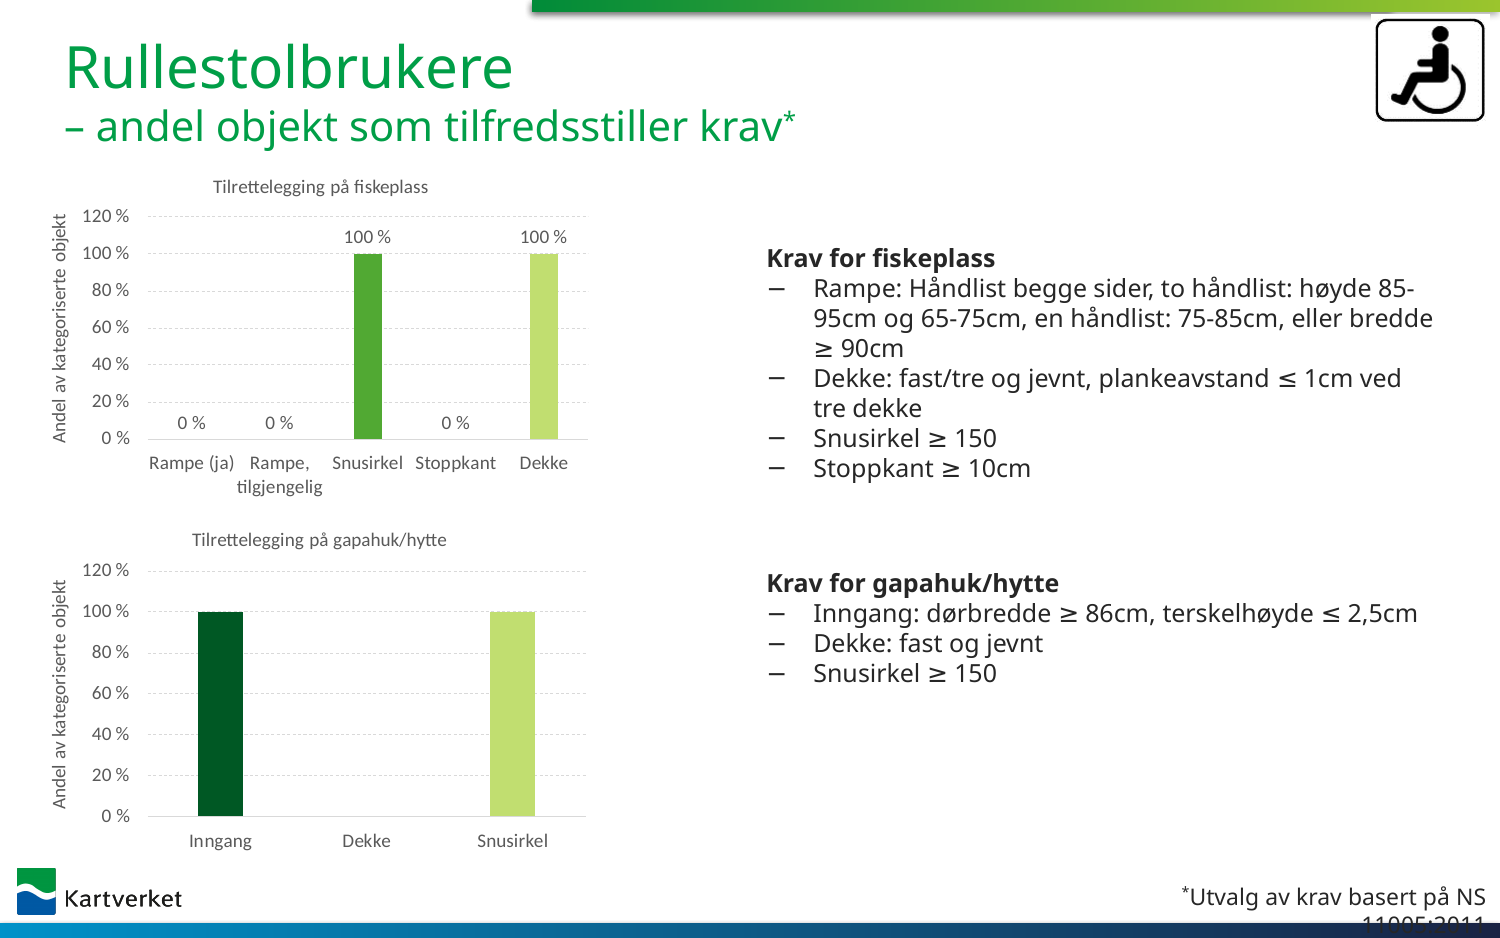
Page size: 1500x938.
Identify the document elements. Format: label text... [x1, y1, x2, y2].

text_box Krav for gapahuk/hytte Inngang: dørbredde ≥ 86cm, terskelhøyde ≤ 2,5cm Dekke: fast og jevnt Snusirkel ≥ 150 [751, 560, 1452, 695]
picture [41, 520, 597, 859]
text_box Rullestolbrukere – andel objekt som tilfredsstiller krav* [49, 29, 1431, 158]
picture [41, 166, 599, 505]
text_box Krav for fiskeplass Rampe: Håndlist begge sider, to håndlist: høyde 85-95cm og 65-75cm, en håndlist: 75-85cm, eller bredde ≥ 90cm Dekke: fast/tre og jevnt, plankeavstand ≤ 1cm ved tre dekke Snusirkel ≥ 150 Stoppkant ≥ 10cm [751, 235, 1452, 490]
text_box *Utvalg av krav basert på NS 11005:2011 [1068, 873, 1500, 938]
picture [1371, 13, 1491, 127]
